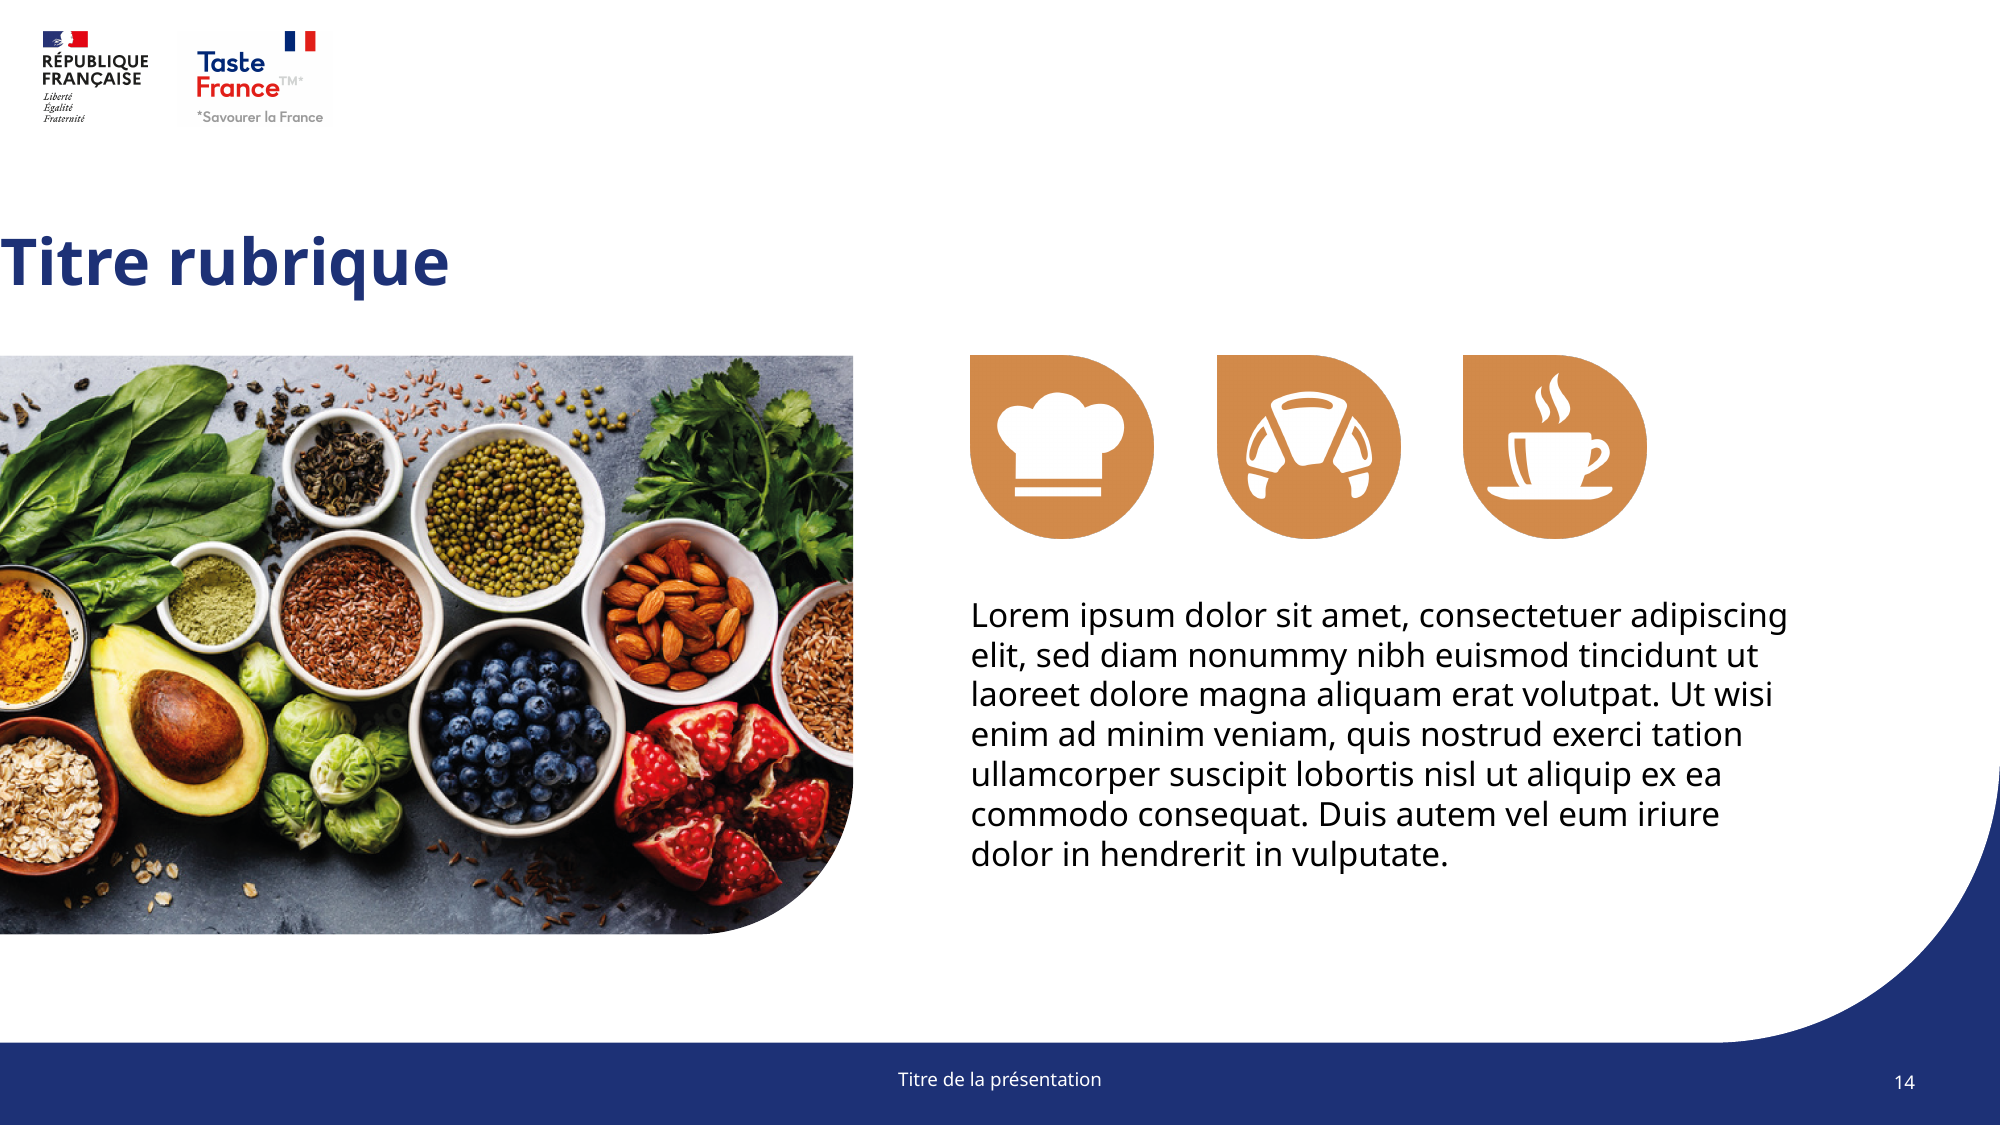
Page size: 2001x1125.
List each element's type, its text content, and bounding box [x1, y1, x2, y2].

picture [969, 355, 1155, 540]
picture [43, 31, 148, 122]
picture [177, 31, 333, 127]
title Titre rubrique [0, 229, 1810, 301]
slide_number 14 [1809, 1042, 2000, 1125]
footer Titre de la présentation [190, 1042, 1809, 1125]
picture [1216, 355, 1401, 540]
picture [1462, 355, 1648, 540]
picture [0, 355, 854, 935]
list Lorem ipsum dolor sit amet, consectetuer adipiscing elit, sed diam nonummy nibh euismod tincidunt ut laoreet dolore magna aliquam erat volutpat. Ut wisi enim ad minim veniam, quis nostrud exerci tation ullamcorper suscipit lobortis nisl ut aliquip ex ea commodo consequat. Duis autem vel eum iriure dolor in hendrerit in vulputate. [970, 593, 1810, 1018]
